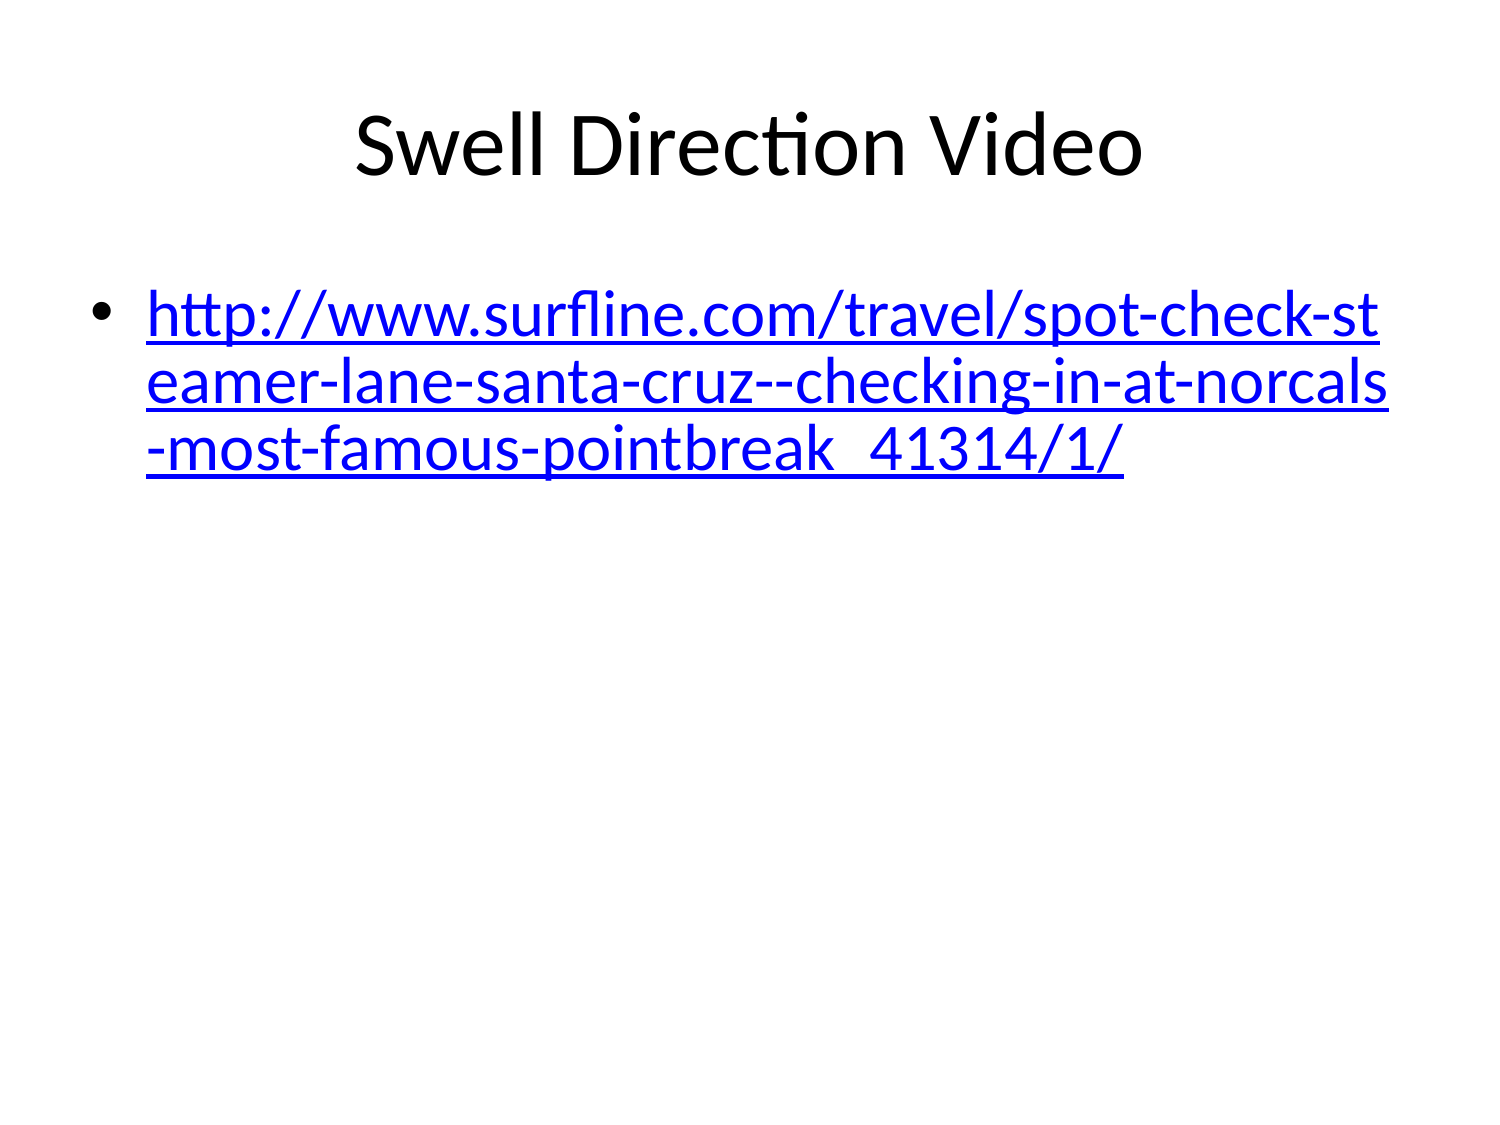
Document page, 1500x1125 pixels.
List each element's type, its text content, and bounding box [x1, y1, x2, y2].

title Swell Direction Video [75, 45, 1425, 233]
list http://www.surfline.com/travel/spot-check-steamer-lane-santa-cruz--checking-in-at-norcals-most-famous-pointbreak_41314/1/ [75, 262, 1425, 1005]
